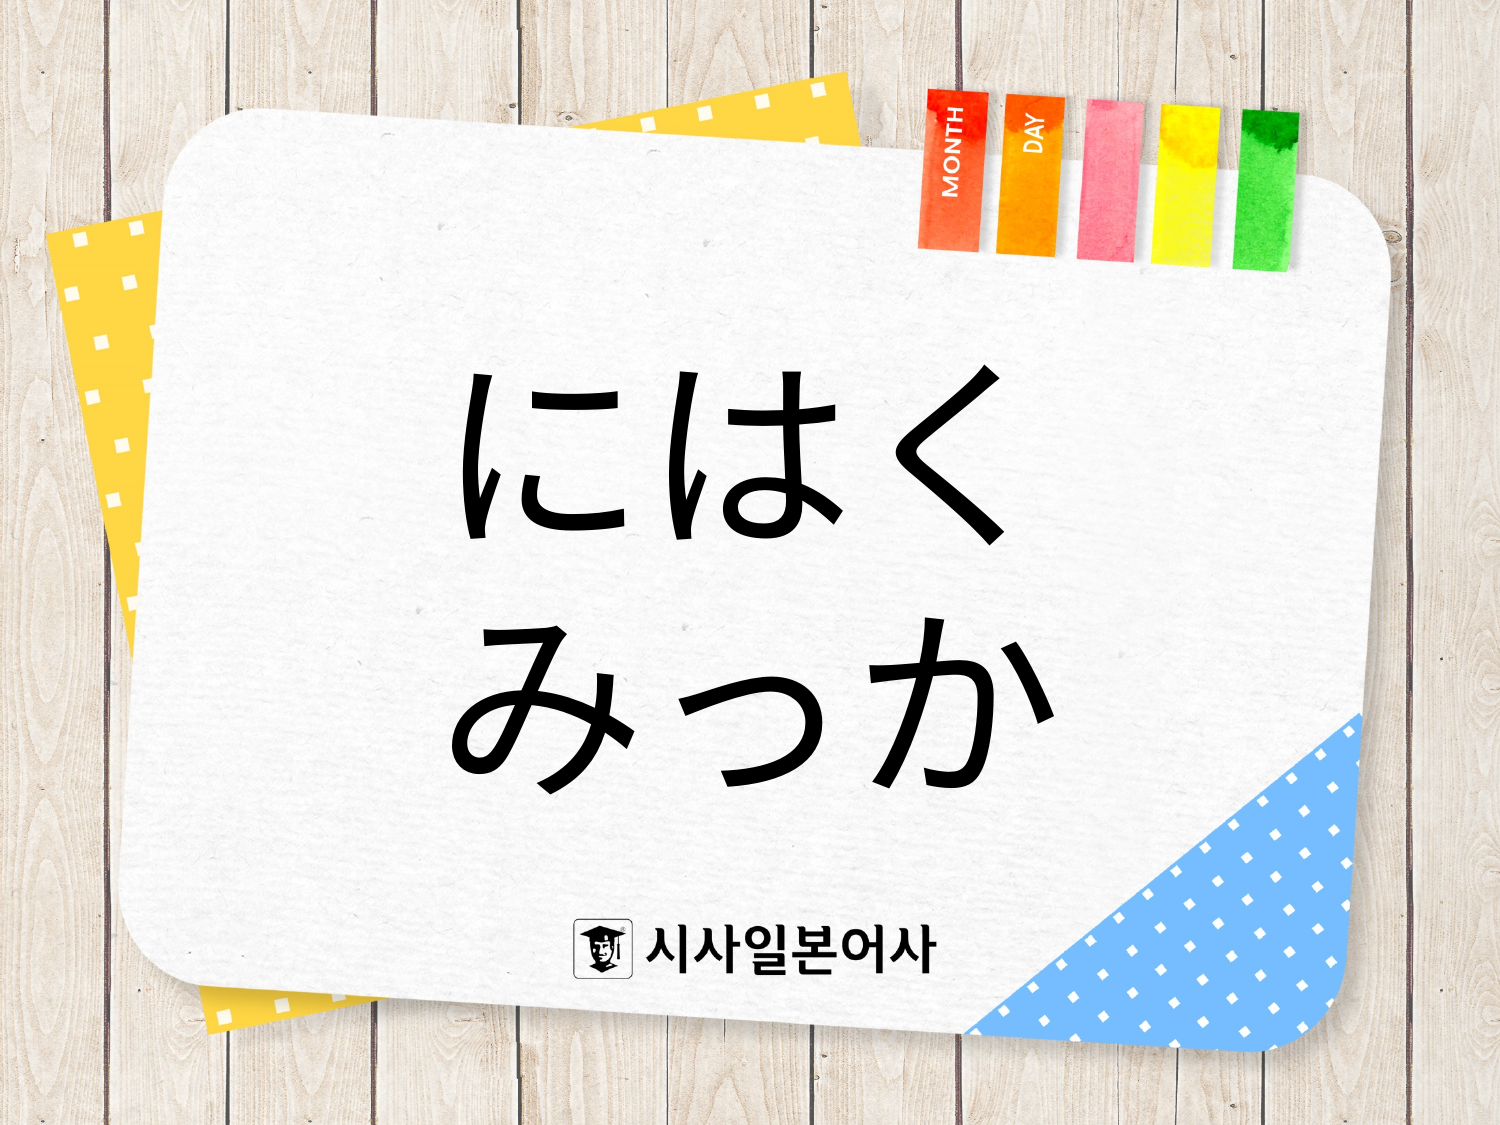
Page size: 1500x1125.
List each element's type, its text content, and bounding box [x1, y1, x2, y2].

picture [0, 0, 1500, 1125]
title にはく みっか [75, 338, 1425, 811]
